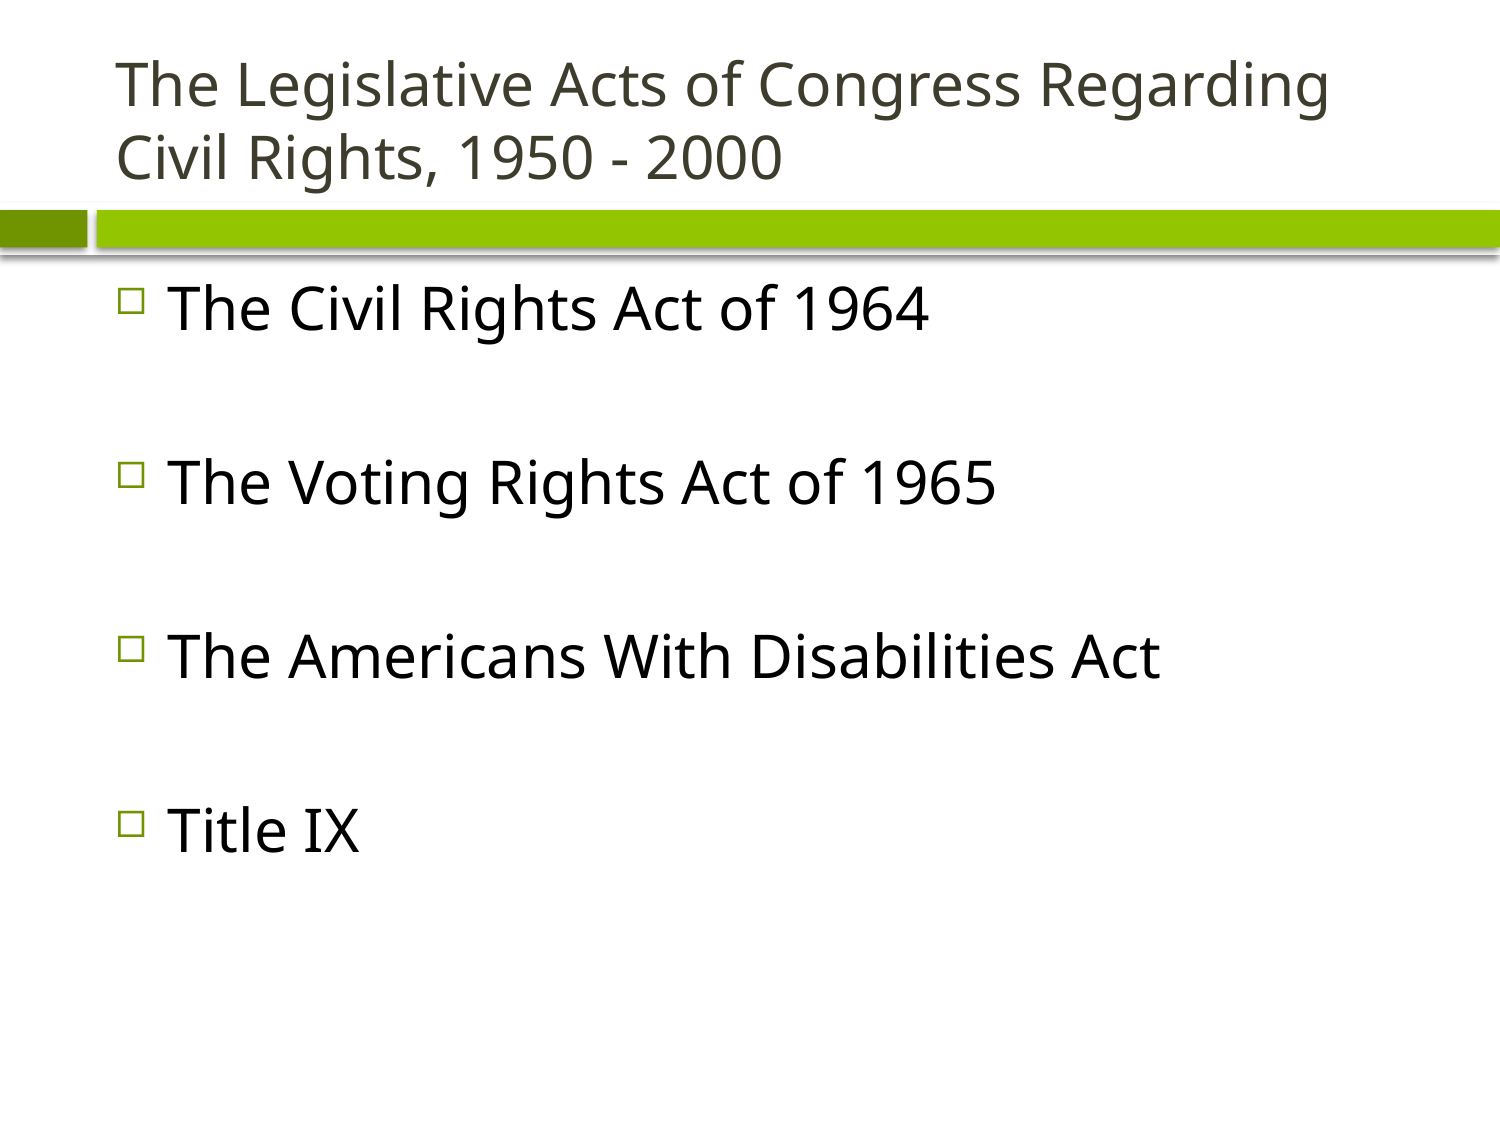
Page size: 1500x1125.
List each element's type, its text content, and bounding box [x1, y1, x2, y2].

list The Civil Rights Act of 1964 The Voting Rights Act of 1965 The Americans With Disabilities Act Title IX [100, 262, 1438, 1000]
title The Legislative Acts of Congress Regarding Civil Rights, 1950 - 2000 [100, 37, 1438, 200]
